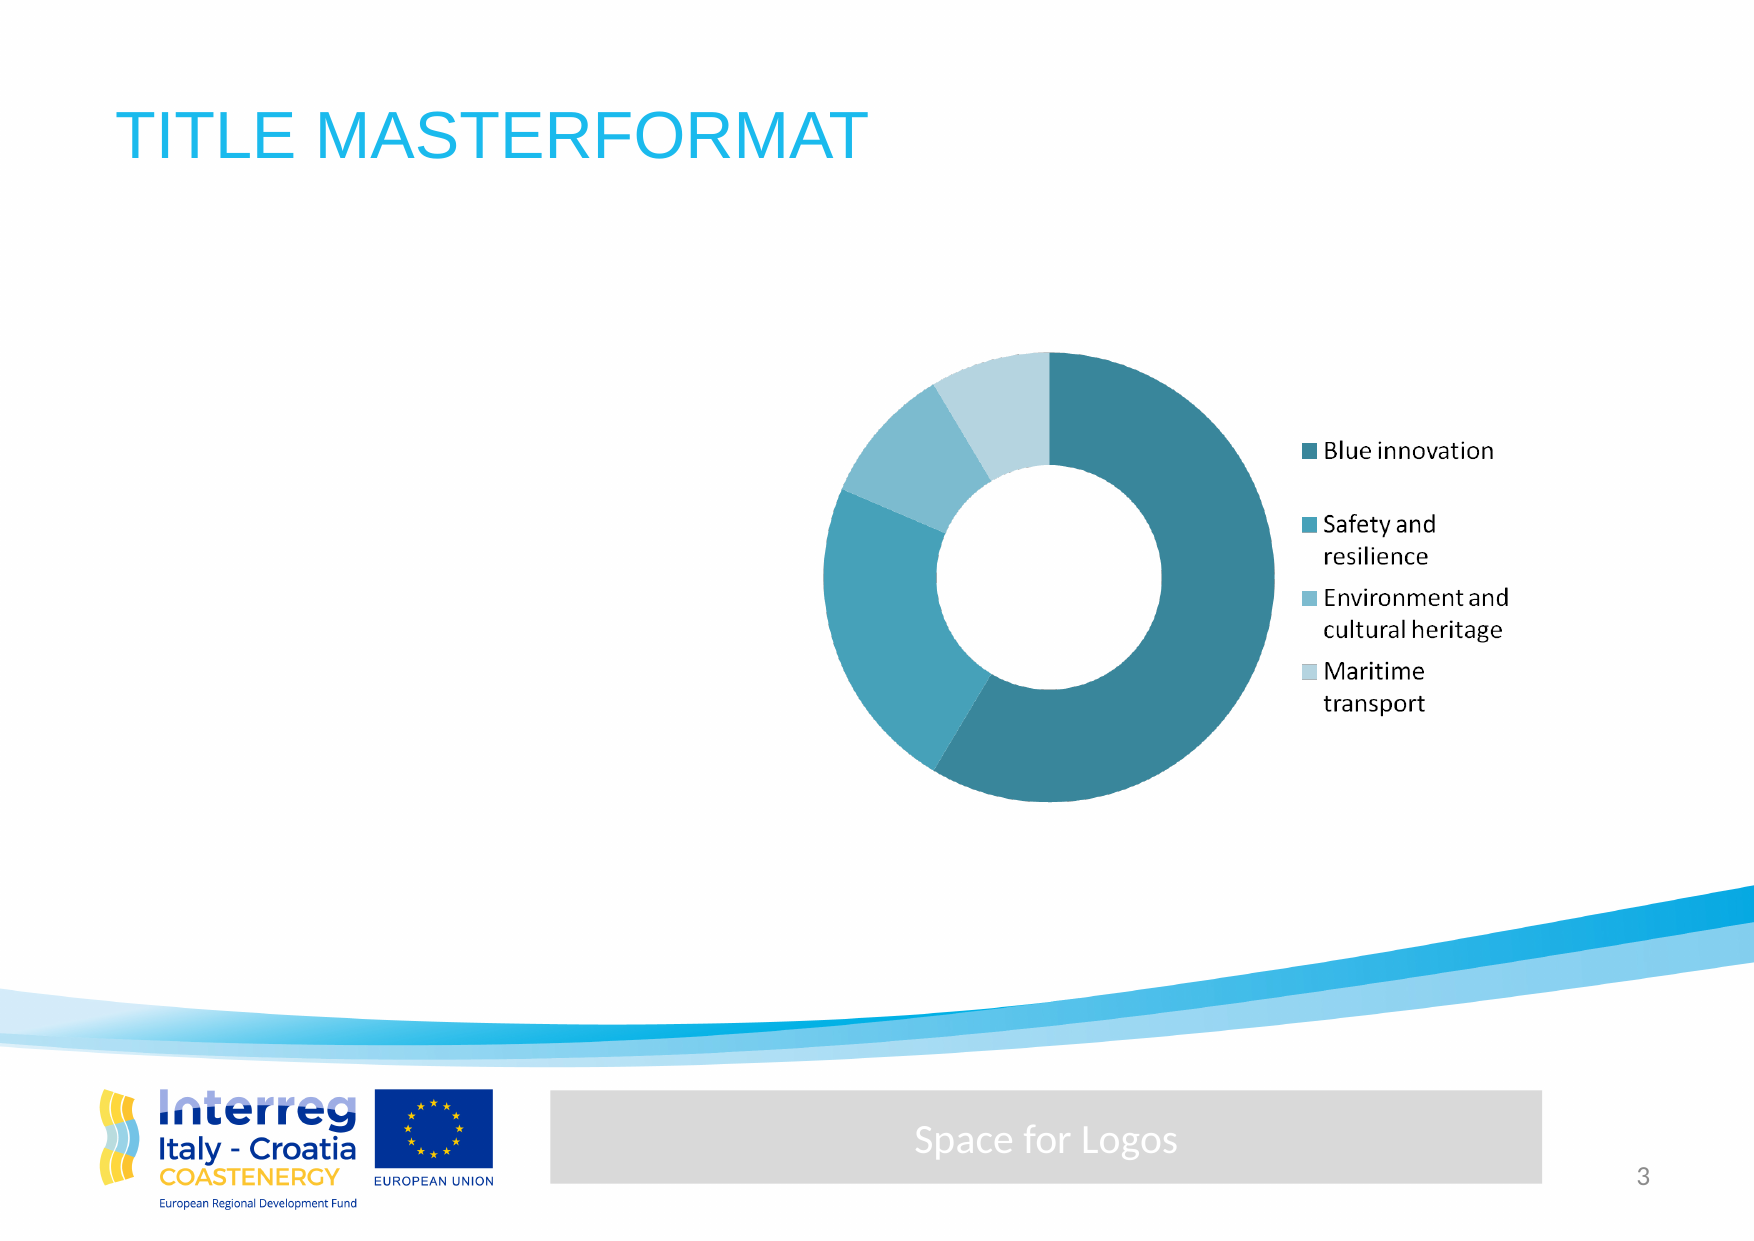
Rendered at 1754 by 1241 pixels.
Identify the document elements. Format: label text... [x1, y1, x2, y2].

slide_number 3 [1607, 1141, 1666, 1208]
text_box Space for Logos [549, 1089, 1543, 1185]
picture [0, 0, 1754, 1241]
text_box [801, 315, 1530, 839]
text_box TITLE MASTERFORMAT [97, 83, 1656, 181]
